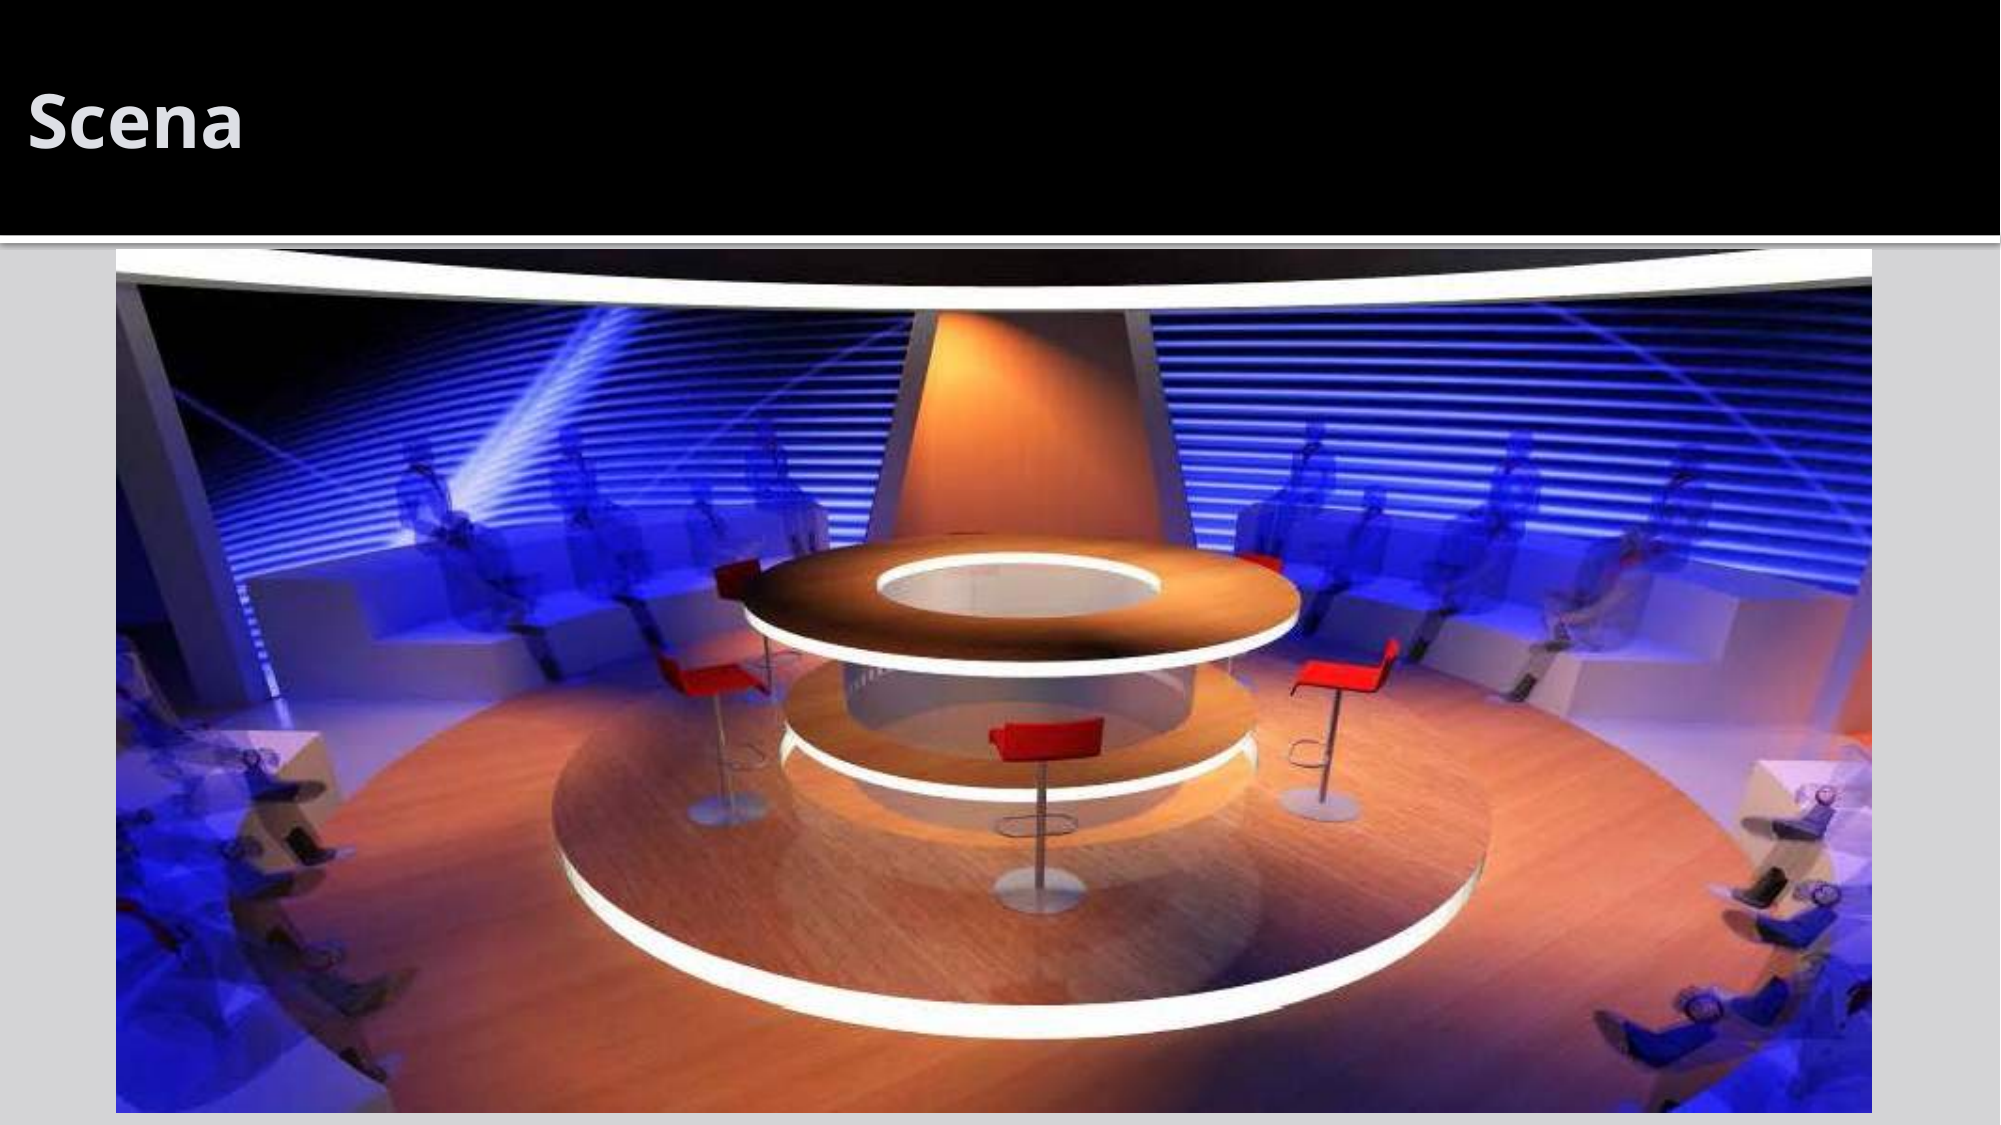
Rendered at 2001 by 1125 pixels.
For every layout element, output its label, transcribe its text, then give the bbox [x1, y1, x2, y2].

picture [116, 249, 1872, 1113]
text_box Scena [12, 12, 1640, 225]
list [262, 237, 1725, 247]
